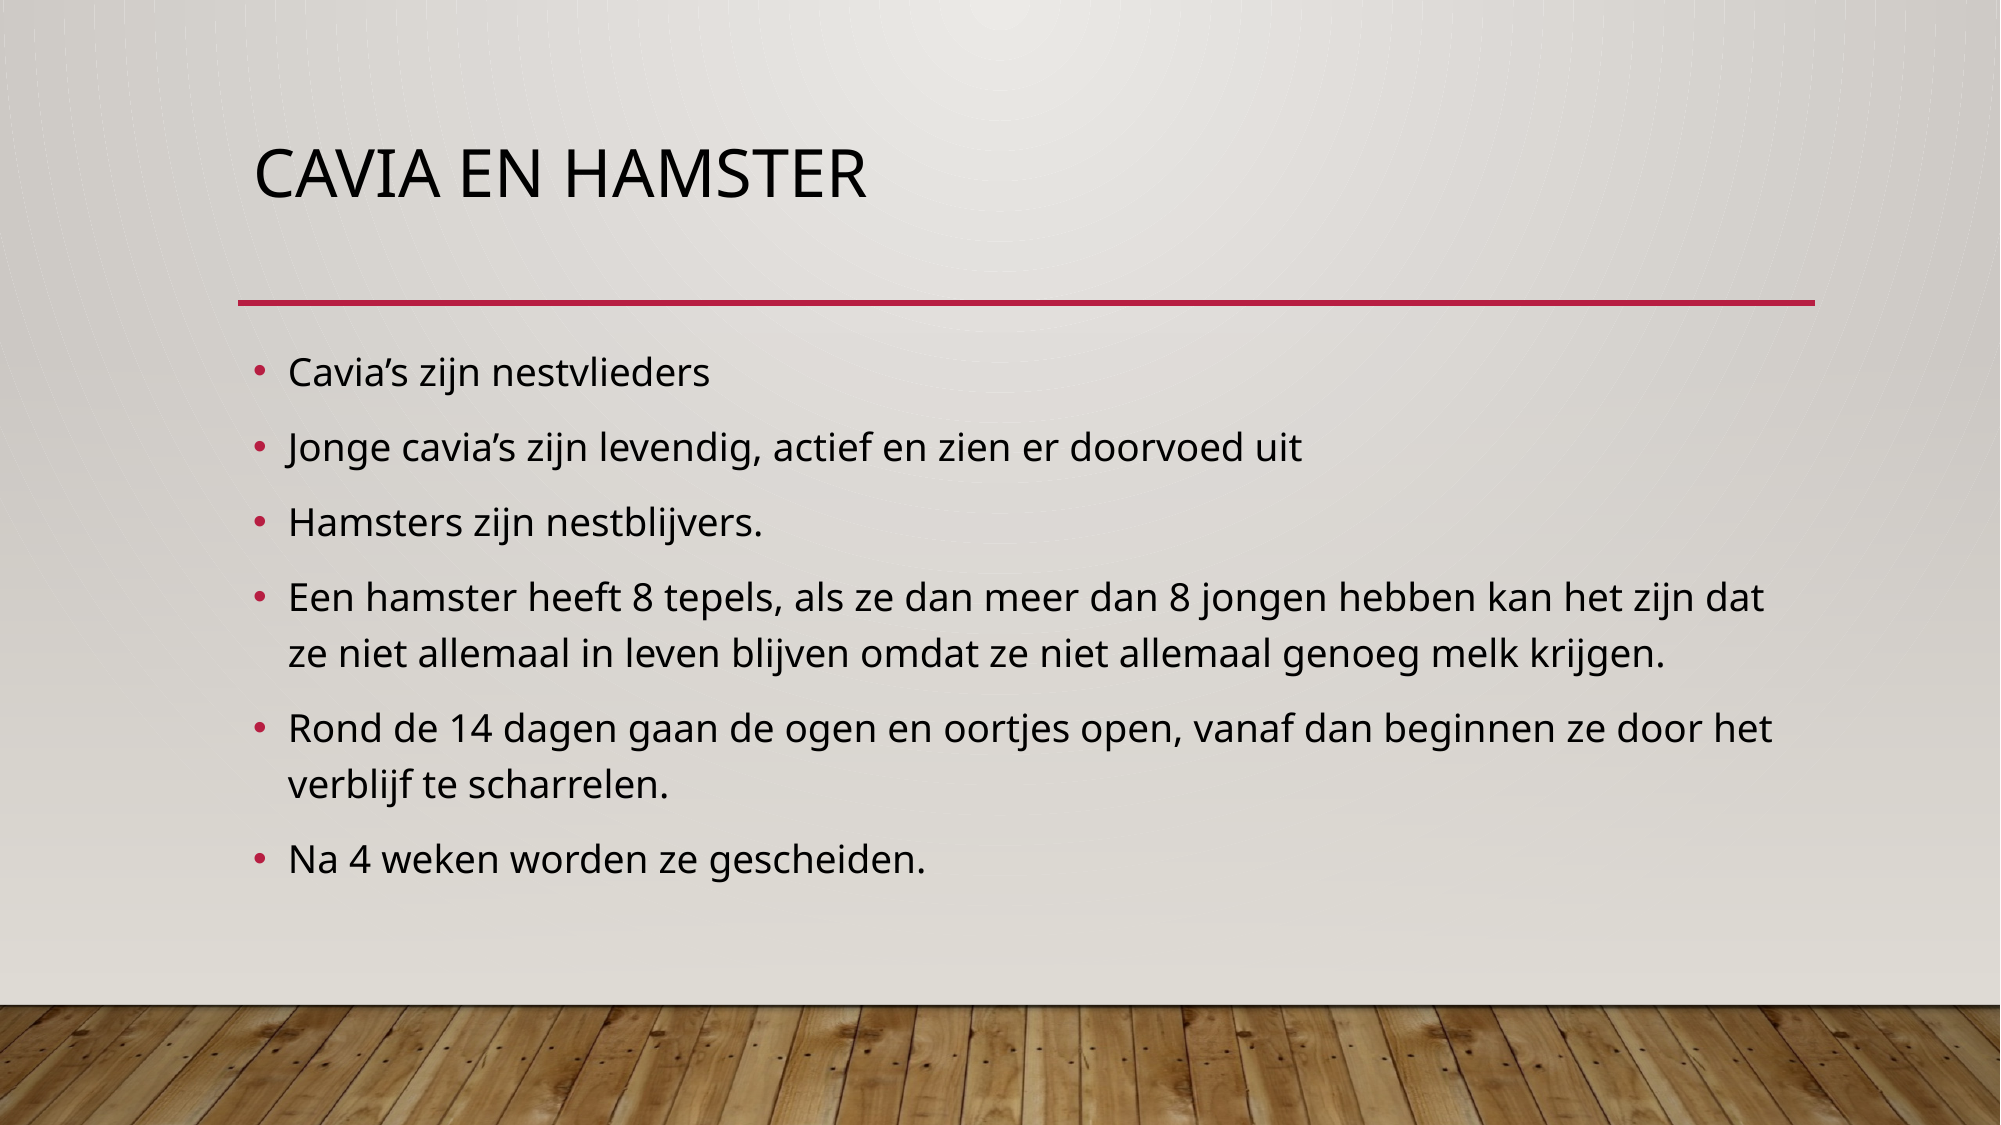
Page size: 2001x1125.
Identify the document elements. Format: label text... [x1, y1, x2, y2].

picture [0, 1005, 2000, 1125]
list Cavia’s zijn nestvlieders Jonge cavia’s zijn levendig, actief en zien er doorvoed uit Hamsters zijn nestblijvers. Een hamster heeft 8 tepels, als ze dan meer dan 8 jongen hebben kan het zijn dat ze niet allemaal in leven blijven omdat ze niet allemaal genoeg melk krijgen. Rond de 14 dagen gaan de ogen en oortjes open, vanaf dan beginnen ze door het verblijf te scharrelen. Na 4 weken worden ze gescheiden. [238, 330, 1814, 897]
title Cavia en hamster [238, 131, 1814, 305]
